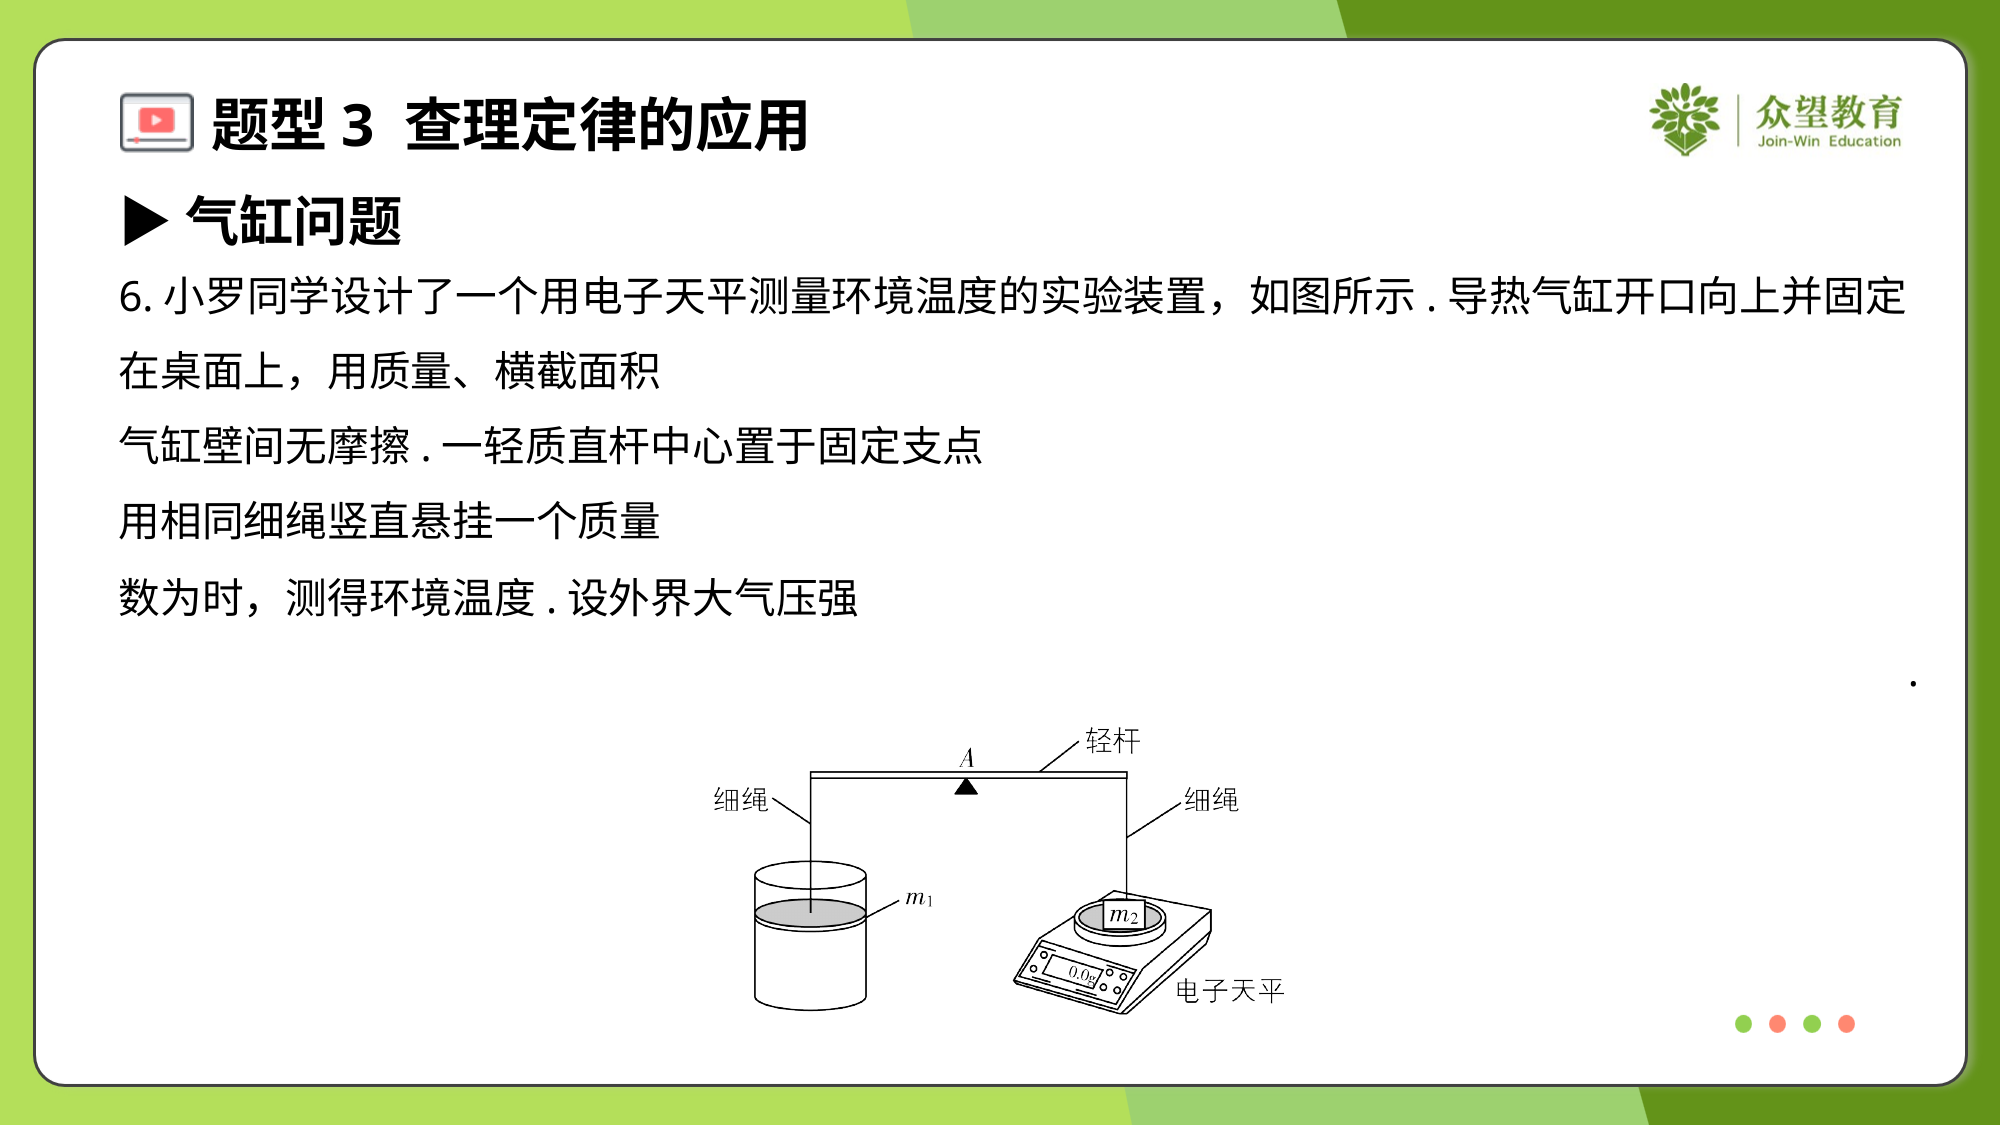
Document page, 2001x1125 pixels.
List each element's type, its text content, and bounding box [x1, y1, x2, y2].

picture [0, 0, 2000, 1125]
text_box ▶气缸问题 [118, 158, 1883, 278]
